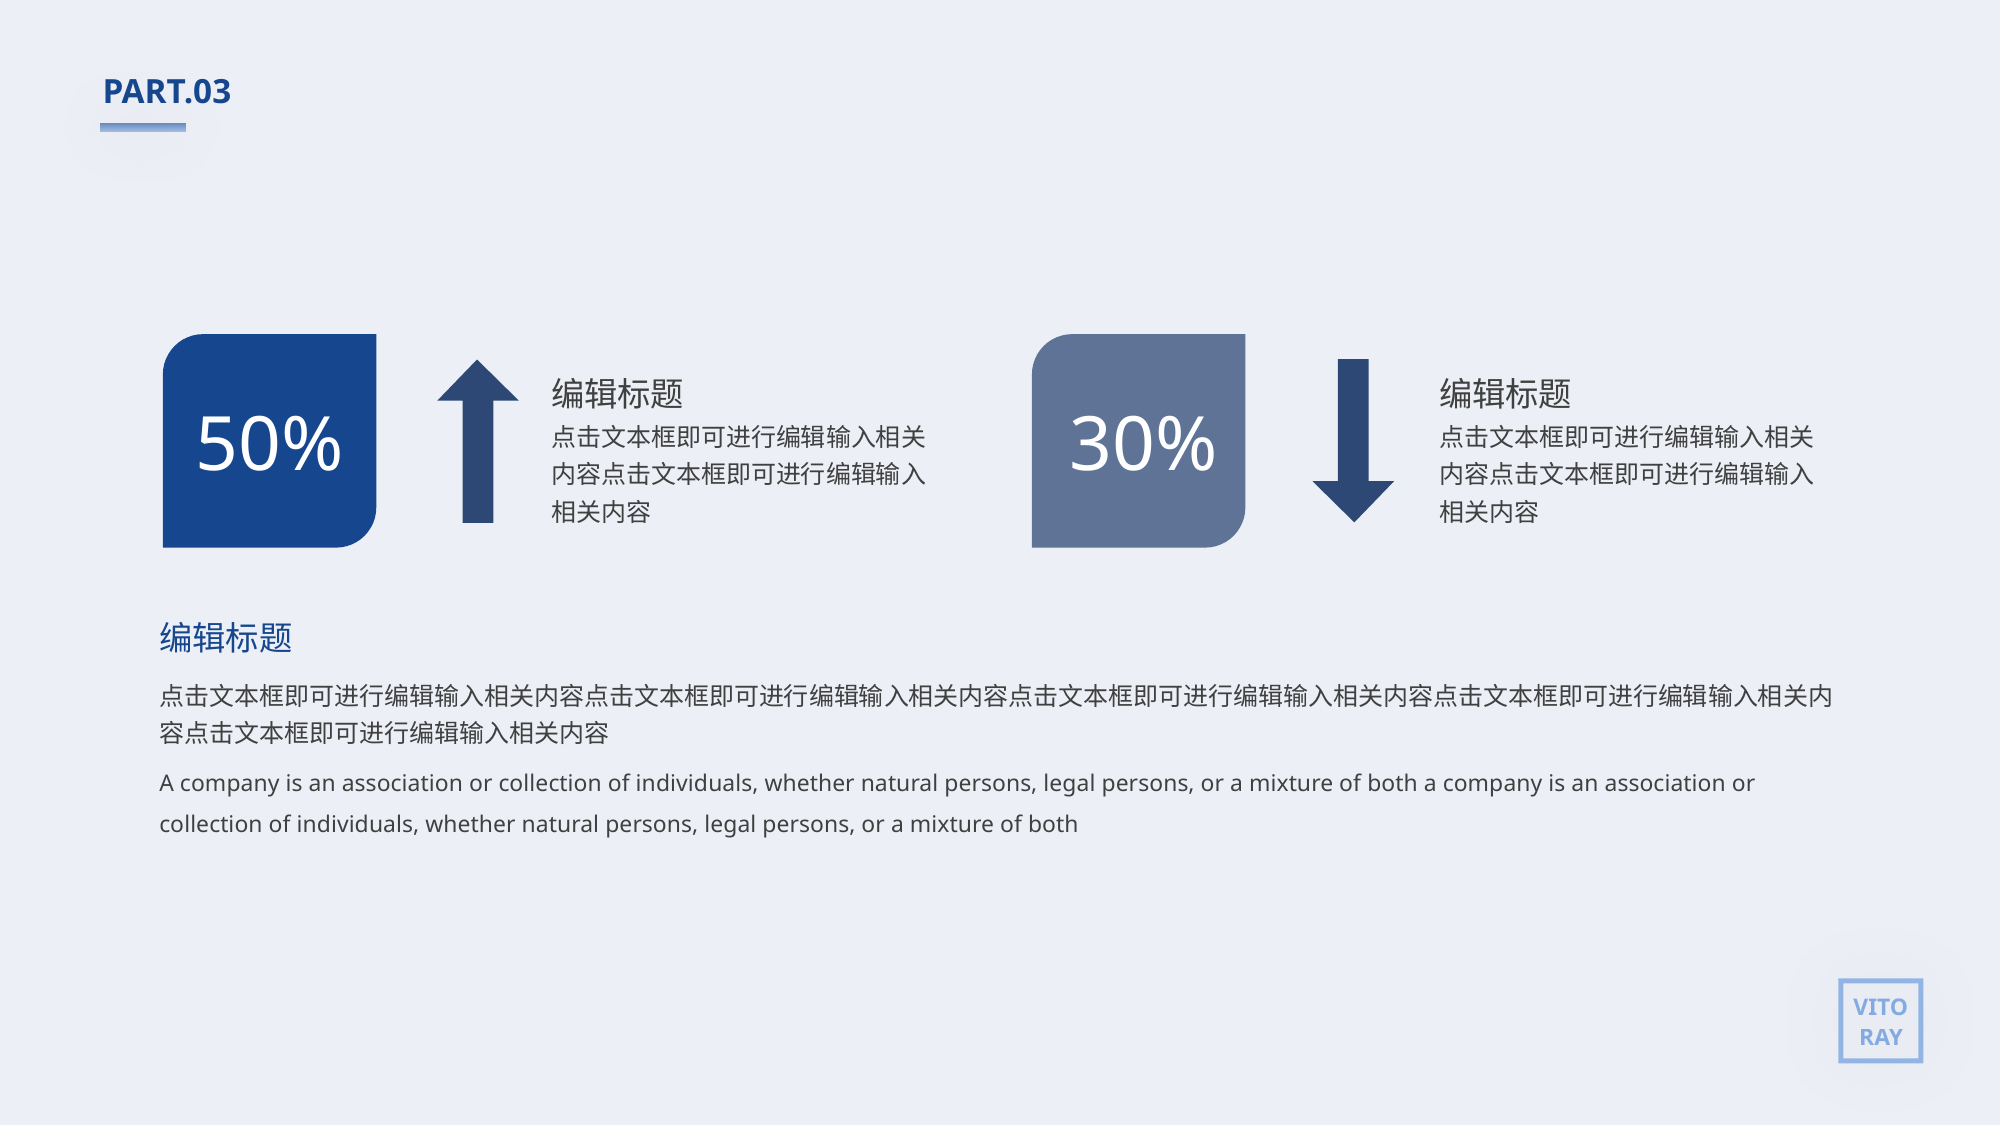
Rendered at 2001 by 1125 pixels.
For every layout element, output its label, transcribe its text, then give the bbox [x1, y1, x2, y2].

text_box [99, 123, 186, 132]
text_box 编辑标题 [536, 366, 712, 421]
text_box [437, 359, 519, 523]
text_box RAY [1821, 1015, 1941, 1058]
text_box 50% [180, 387, 358, 493]
text_box A company is an association or collection of individuals, whether natural persons, legal persons, or a mixture of both a company is an association or collection of individuals, whether natural persons, legal persons, or a mixture of both [159, 754, 1840, 855]
text_box 编辑标题 [1424, 366, 1600, 421]
text_box VITO [1821, 984, 1941, 1015]
text_box [1030, 332, 1247, 549]
text_box 点击文本框即可进行编辑输入相关内容点击文本框即可进行编辑输入相关内容 [536, 406, 966, 534]
text_box 点击文本框即可进行编辑输入相关内容点击文本框即可进行编辑输入相关内容点击文本框即可进行编辑输入相关内容点击文本框即可进行编辑输入相关内容点击文本框即可进行编辑输入相关内容 [144, 665, 1853, 755]
text_box [161, 332, 378, 549]
text_box 30% [1054, 387, 1233, 493]
text_box 编辑标题 [144, 609, 335, 665]
text_box [1312, 359, 1395, 523]
text_box 点击文本框即可进行编辑输入相关内容点击文本框即可进行编辑输入相关内容 [1424, 406, 1853, 534]
text_box [1837, 1058, 1924, 1064]
text_box [1837, 977, 1924, 984]
text_box PART.03 [87, 62, 351, 117]
